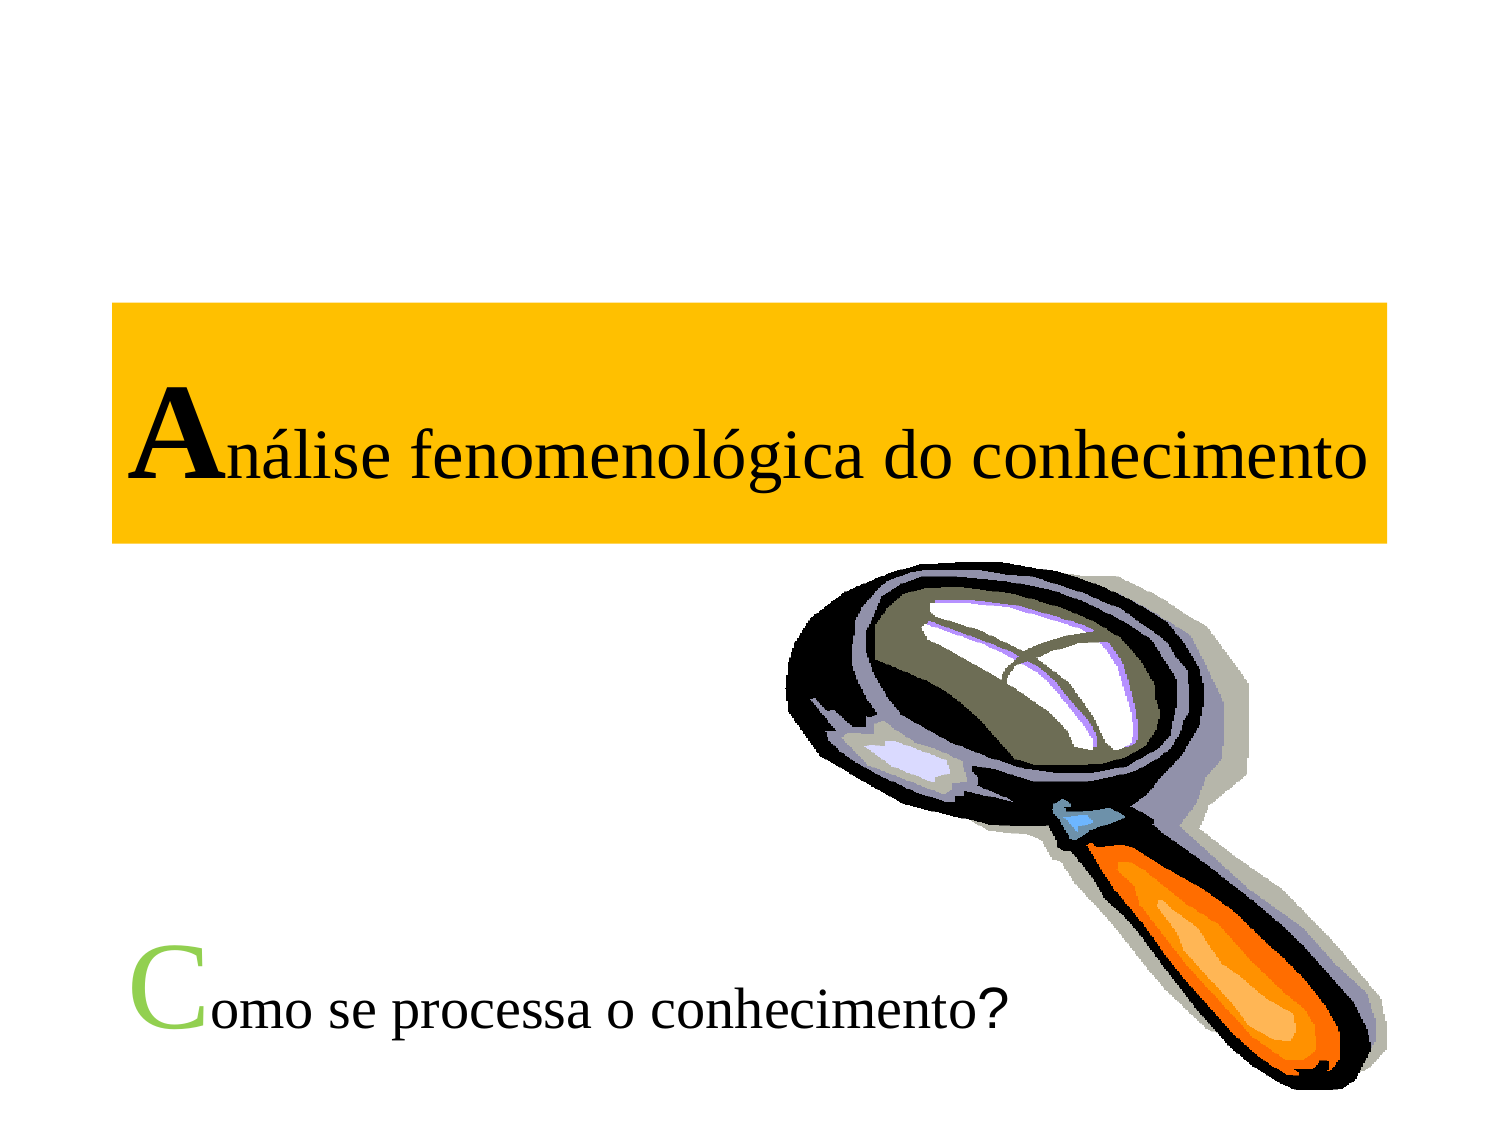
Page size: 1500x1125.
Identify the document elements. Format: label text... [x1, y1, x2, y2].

title Análise fenomenológica do conhecimento [112, 302, 1388, 544]
picture [784, 562, 1387, 1091]
text_box Como se processa o conhecimento? [112, 866, 779, 1090]
